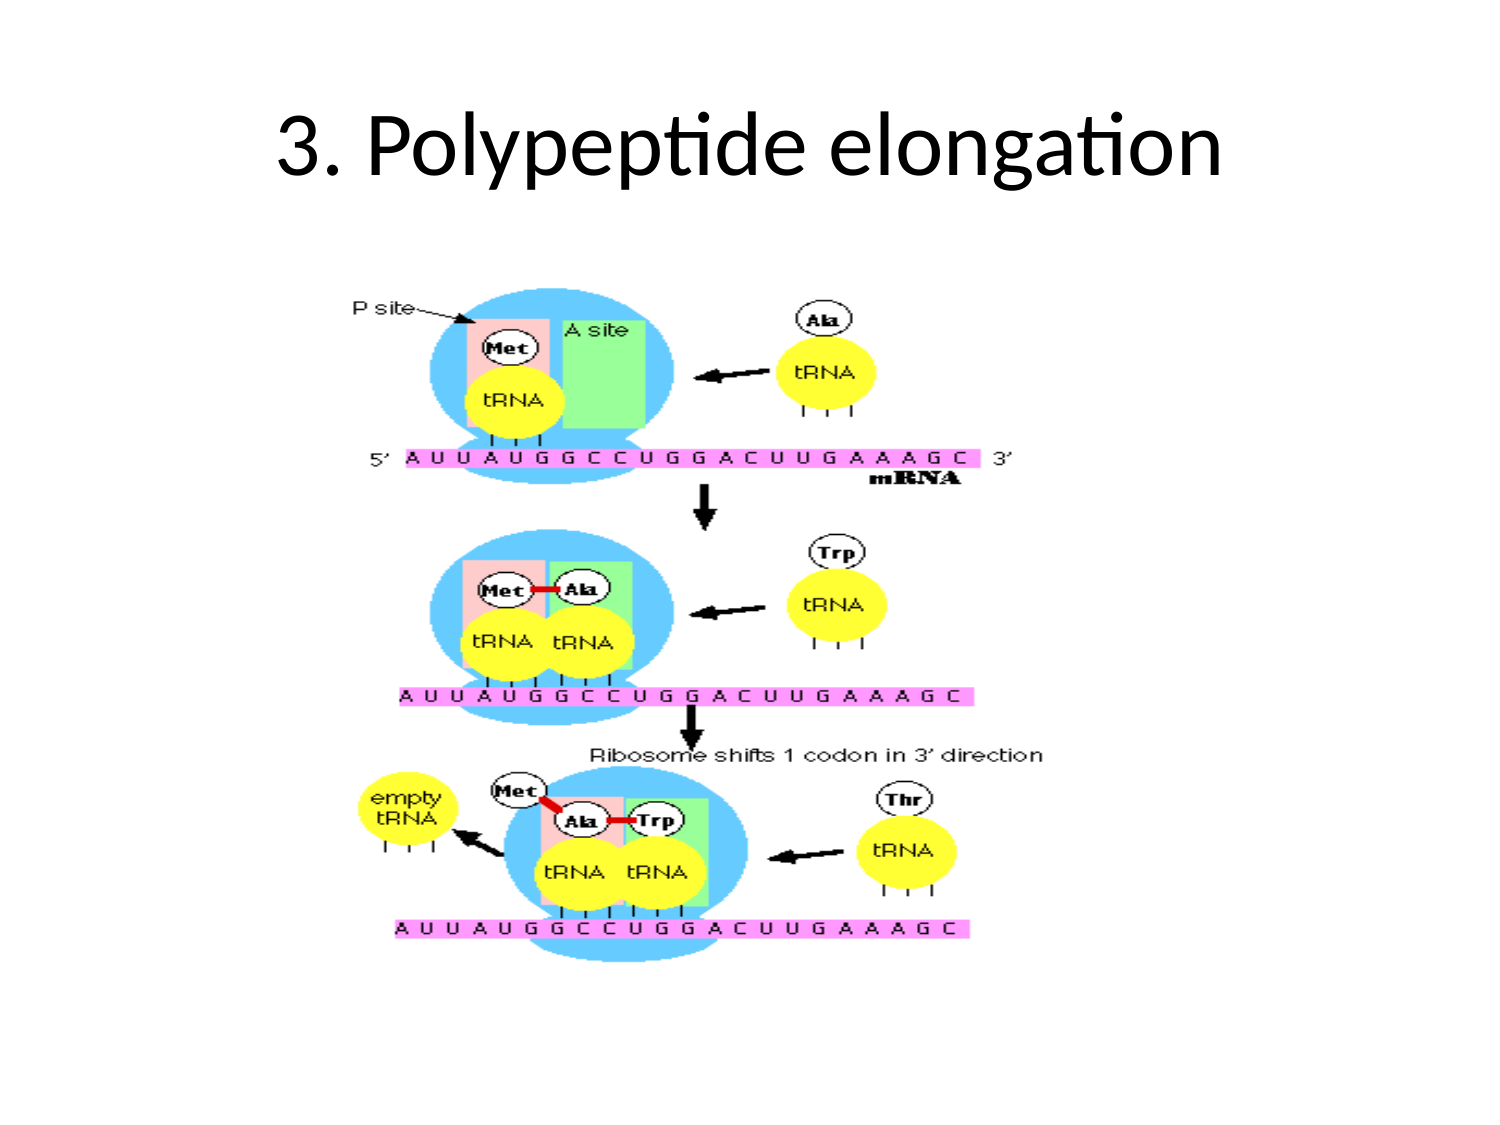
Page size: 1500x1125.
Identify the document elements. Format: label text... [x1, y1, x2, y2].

title 3. Polypeptide elongation [75, 45, 1425, 233]
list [349, 287, 1076, 971]
